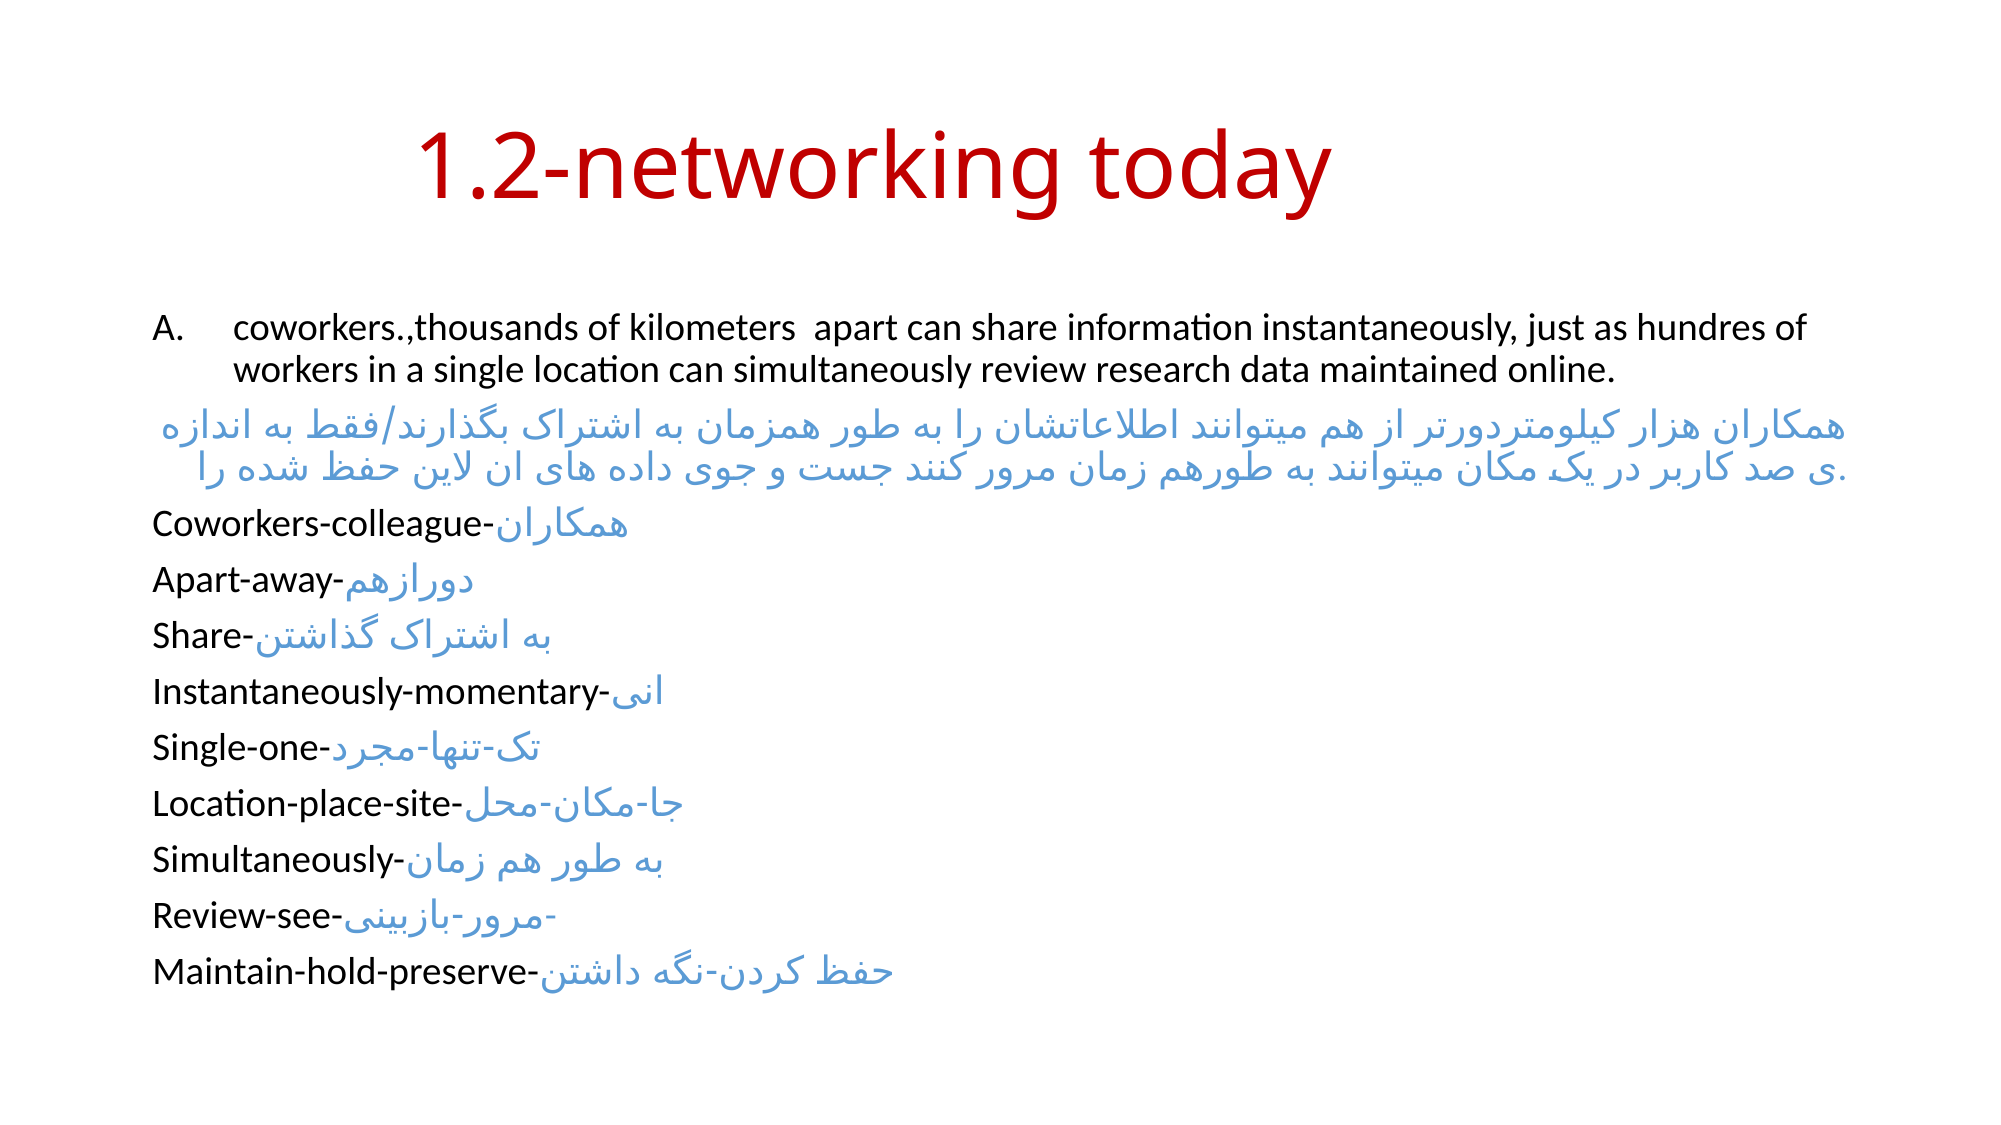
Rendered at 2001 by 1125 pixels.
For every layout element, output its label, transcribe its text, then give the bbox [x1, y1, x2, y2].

title 1.2-networking today [137, 59, 1863, 278]
list coworkers.,thousands of kilometers apart can share information instantaneously, just as hundres of workers in a single location can simultaneously review research data maintained online. همکاران هزار کیلومتردورتر از هم میتوانند اطلاعاتشان را به طور همزمان به اشتراک بگذارند/فقط به اندازه ی صد کاربر در یک مکان میتوانند به طورهم زمان مرور کنند جست و جوی داده های ان لاین حفظ شده را. Coworkers-colleague-همکاران Apart-away-دورازهم Share-به اشتراک گذاشتن Instantaneously-momentary-انی Single-one-تک-تنها-مجرد Location-place-site-جا-مکان-محل Simultaneously-به طور هم زمان Review-see-مرور-بازبینی- Maintain-hold-preserve-حفظ کردن-نگه داشتن [137, 299, 1863, 1014]
